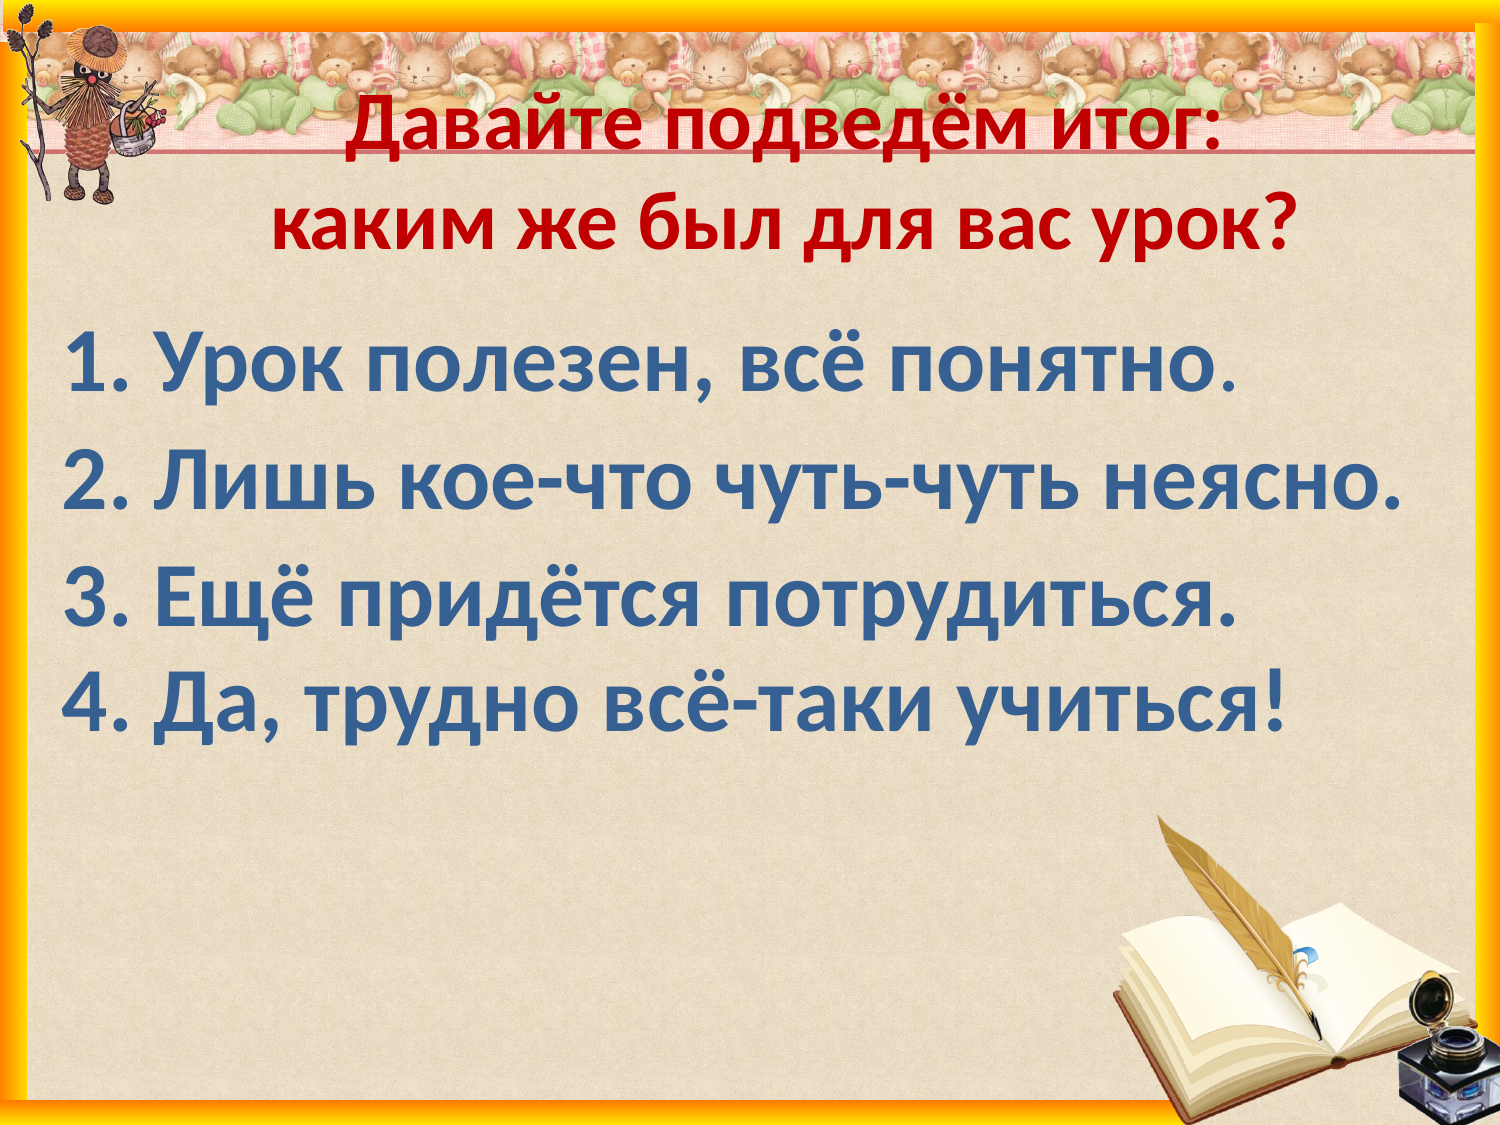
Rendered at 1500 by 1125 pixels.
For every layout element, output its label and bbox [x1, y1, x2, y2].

picture [0, 0, 175, 220]
text_box [0, 0, 1500, 1125]
